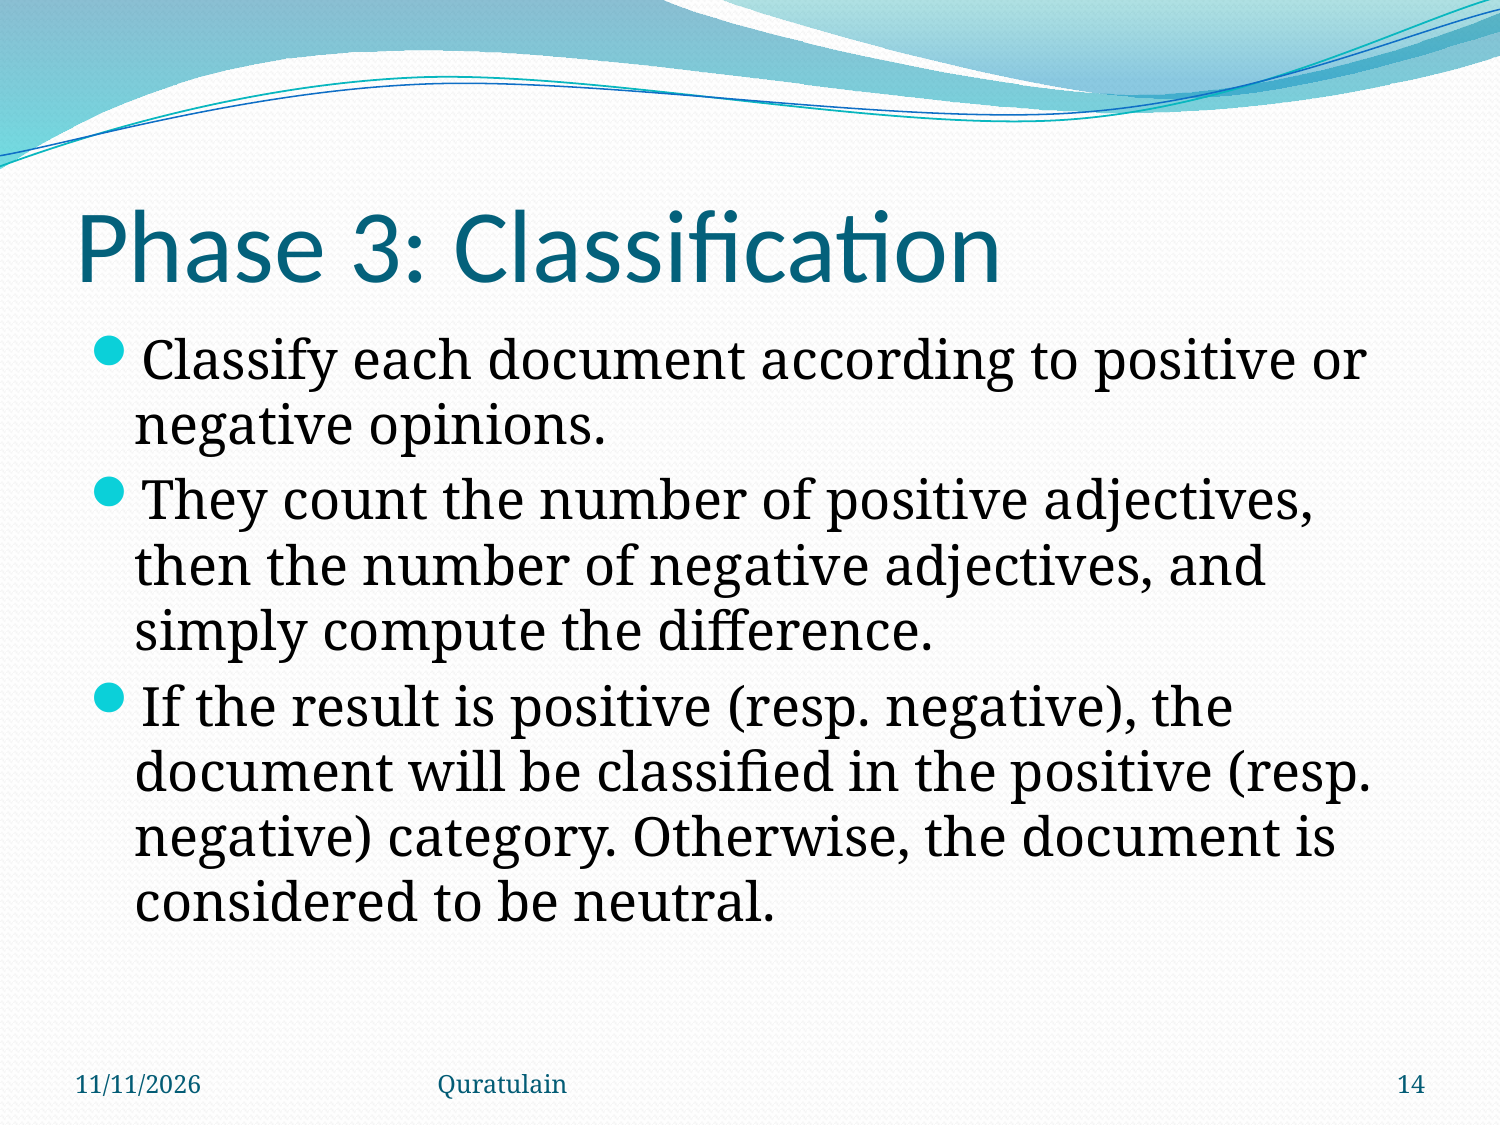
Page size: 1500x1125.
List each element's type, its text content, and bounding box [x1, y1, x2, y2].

list Classify each document according to positive or negative opinions. They count the number of positive adjectives, then the number of negative adjectives, and simply compute the difference. If the result is positive (resp. negative), the document will be classified in the positive (resp. negative) category. Otherwise, the document is considered to be neutral. [75, 317, 1425, 1038]
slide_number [75, 1042, 425, 1103]
slide_number 14 [1299, 1042, 1425, 1103]
footer Quratulain [437, 1042, 988, 1103]
title Phase 3: Classification [75, 115, 1425, 303]
